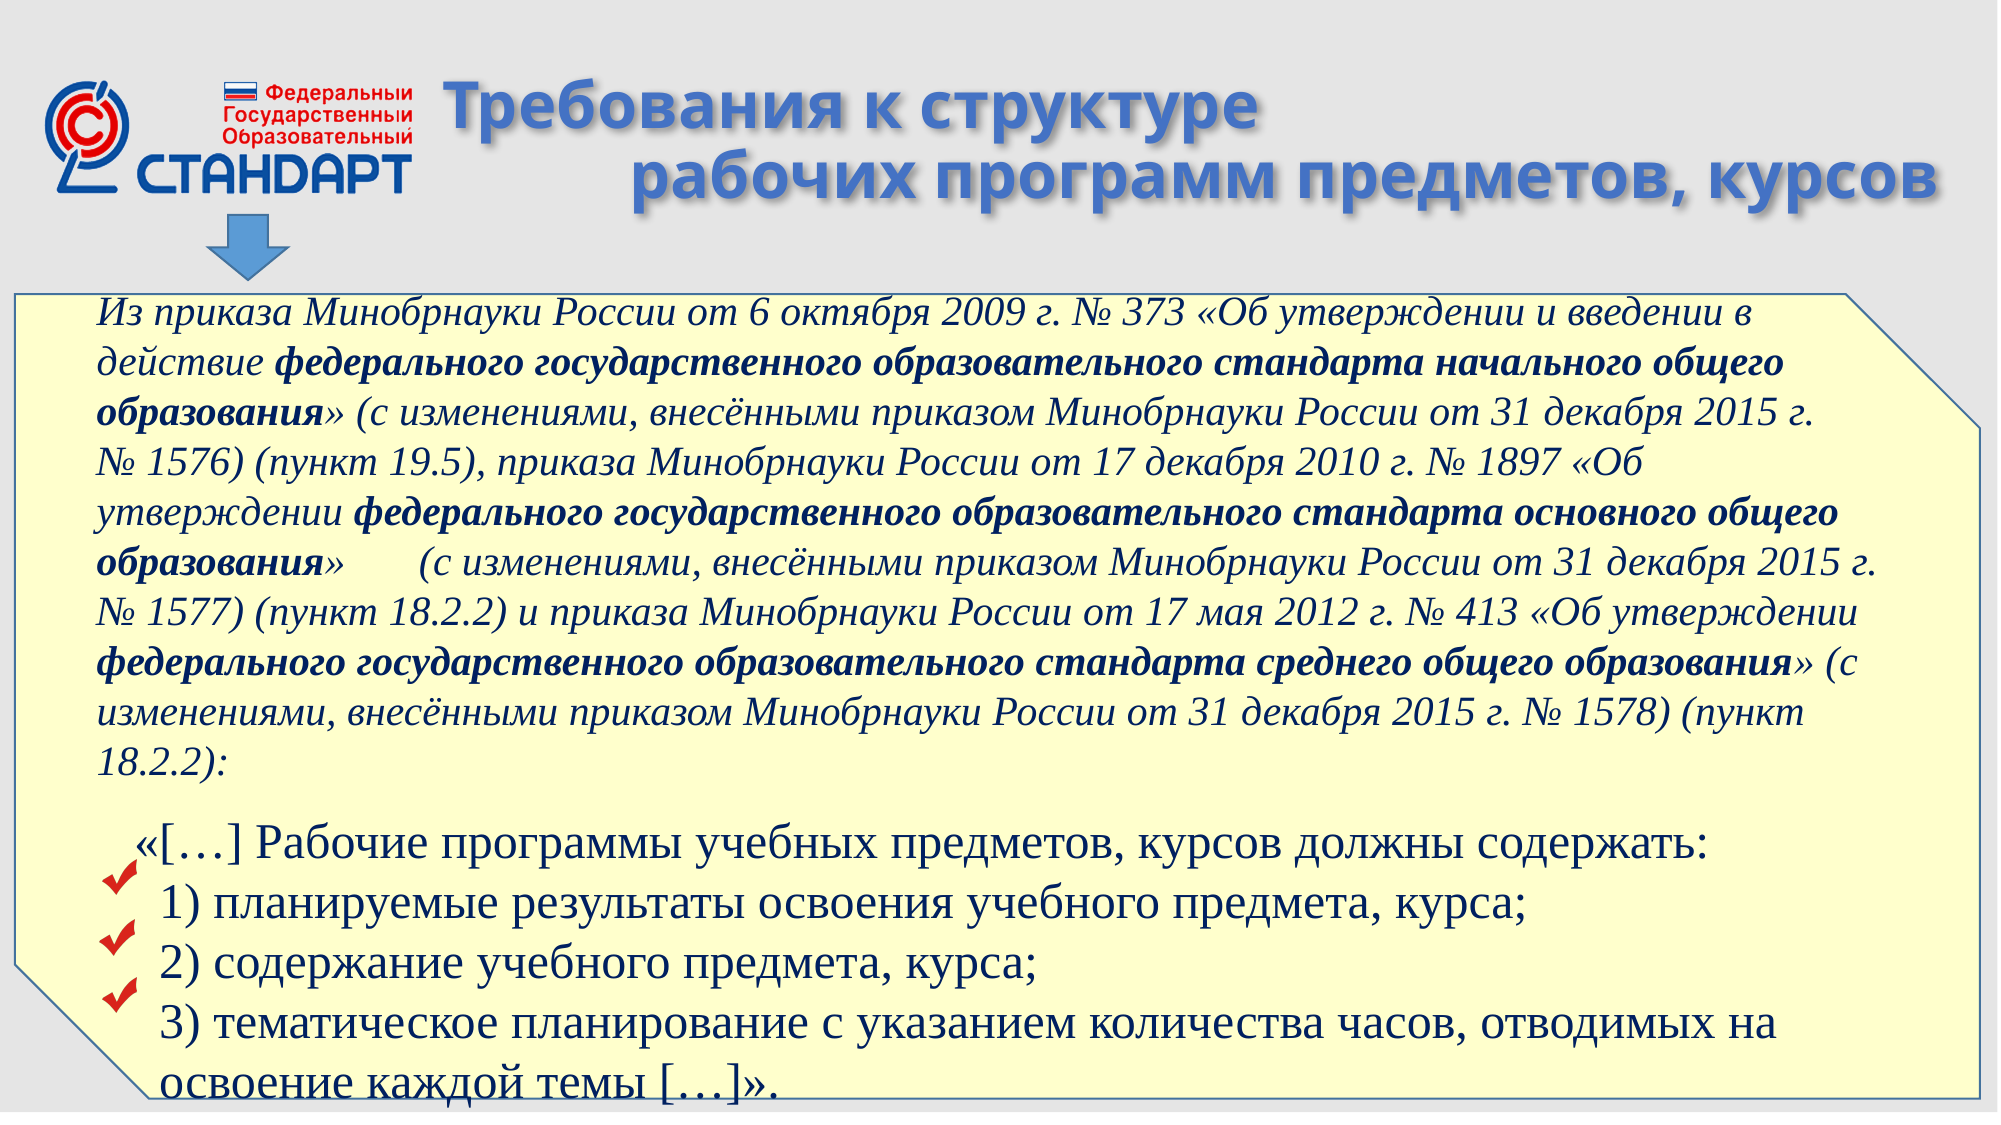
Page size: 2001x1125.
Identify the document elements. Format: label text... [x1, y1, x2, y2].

text_box Из приказа Минобрнауки России от 6 октября 2009 г. № 373 «Об утверждении и введении в действие федерального государственного образовательного стандарта начального общего образования» (с изменениями, внесёнными приказом Минобрнауки России от 31 декабря 2015 г. № 1576) (пункт 19.5), приказа Минобрнауки России от 17 декабря 2010 г. № 1897 «Об утверждении федерального государственного образовательного стандарта основного общего образования» (с изменениями, внесёнными приказом Минобрнауки России от 31 декабря 2015 г. № 1577) (пункт 18.2.2) и приказа Минобрнауки России от 17 мая 2012 г. № 413 «Об утверждении федерального государственного образовательного стандарта среднего общего образования» (с изменениями, внесёнными приказом Минобрнауки России от 31 декабря 2015 г. № 1578) (пункт 18.2.2): «[…] Рабочие программы учебных предметов, курсов должны содержать: 1) планируемые результаты освоения учебного предмета, курса; 2) содержание учебного предмета, курса; 3) тематическое планирование с указанием количества часов, отводимых на освоение каждой темы […]». [13, 293, 1981, 1100]
picture [99, 919, 135, 956]
text_box [205, 213, 291, 282]
picture [102, 859, 137, 895]
picture [102, 977, 137, 1013]
title Требования к структуре рабочих программ предметов, курсов [422, 64, 1960, 285]
picture [32, 73, 423, 204]
text_box [0, 0, 1998, 1113]
